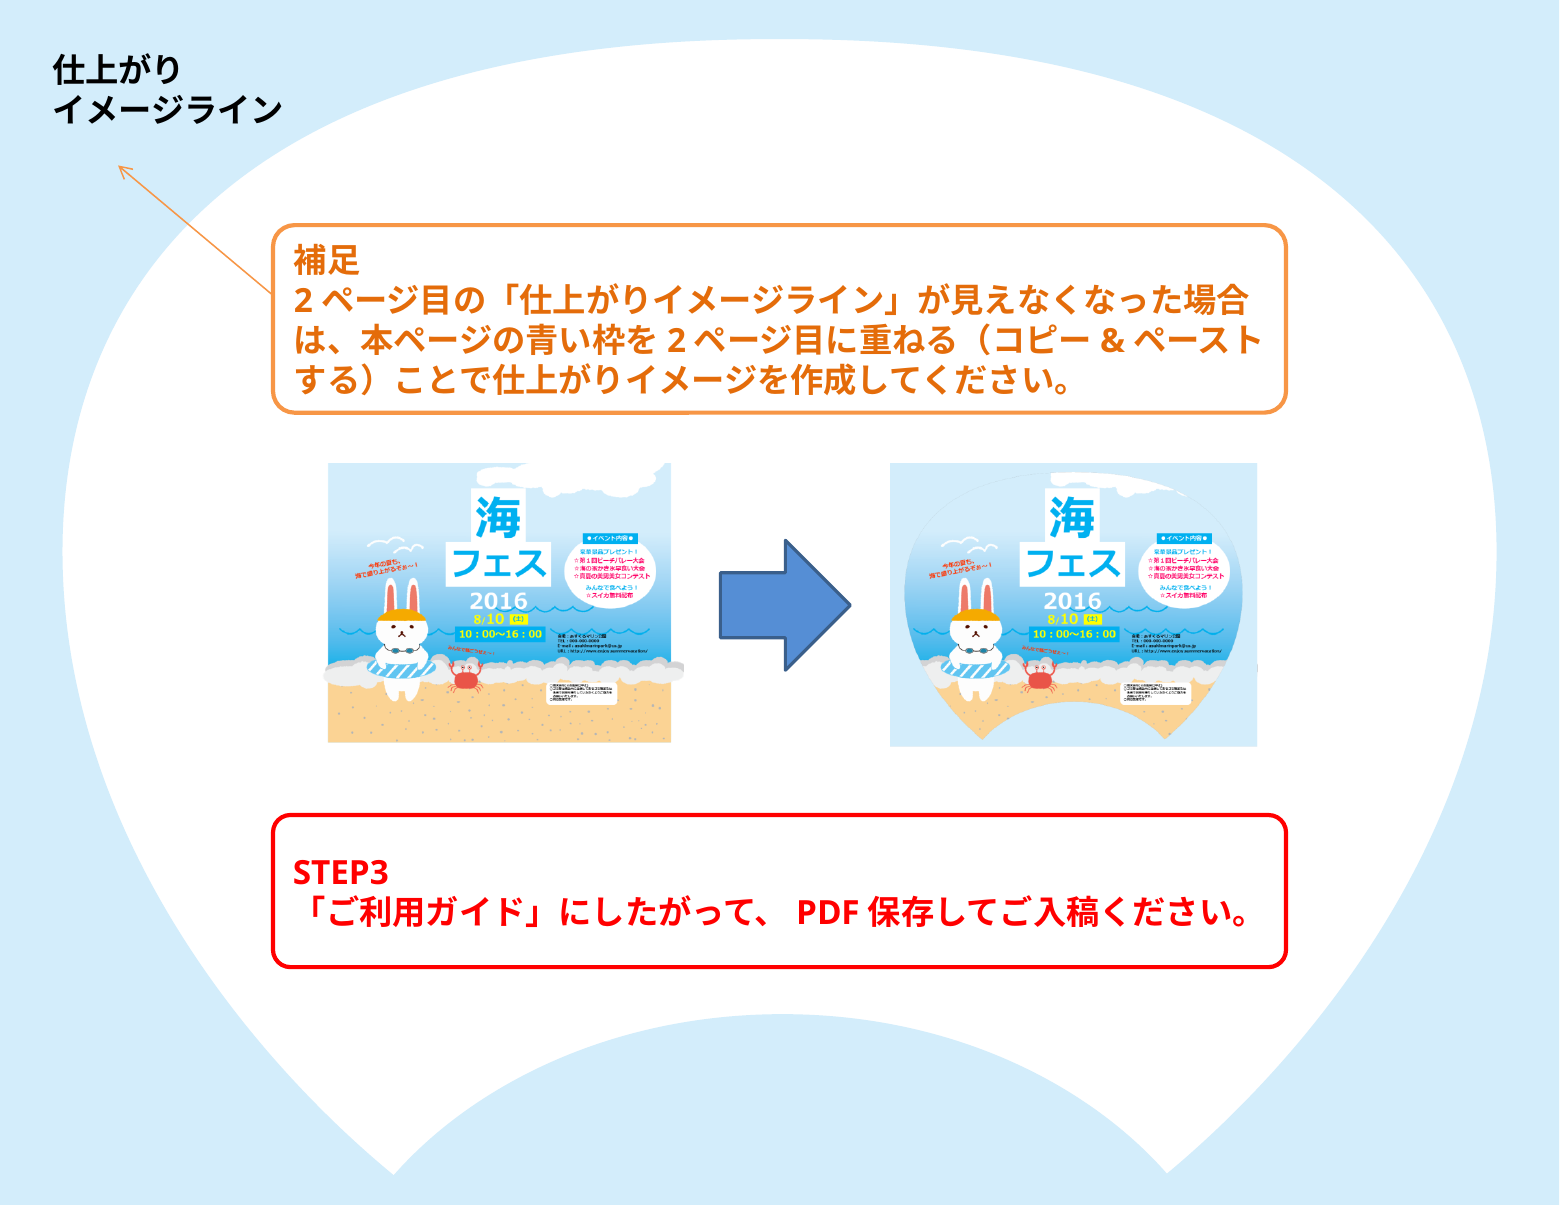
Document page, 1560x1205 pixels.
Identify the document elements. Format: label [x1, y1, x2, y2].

text_box [117, 165, 274, 296]
picture [0, 0, 1560, 1205]
